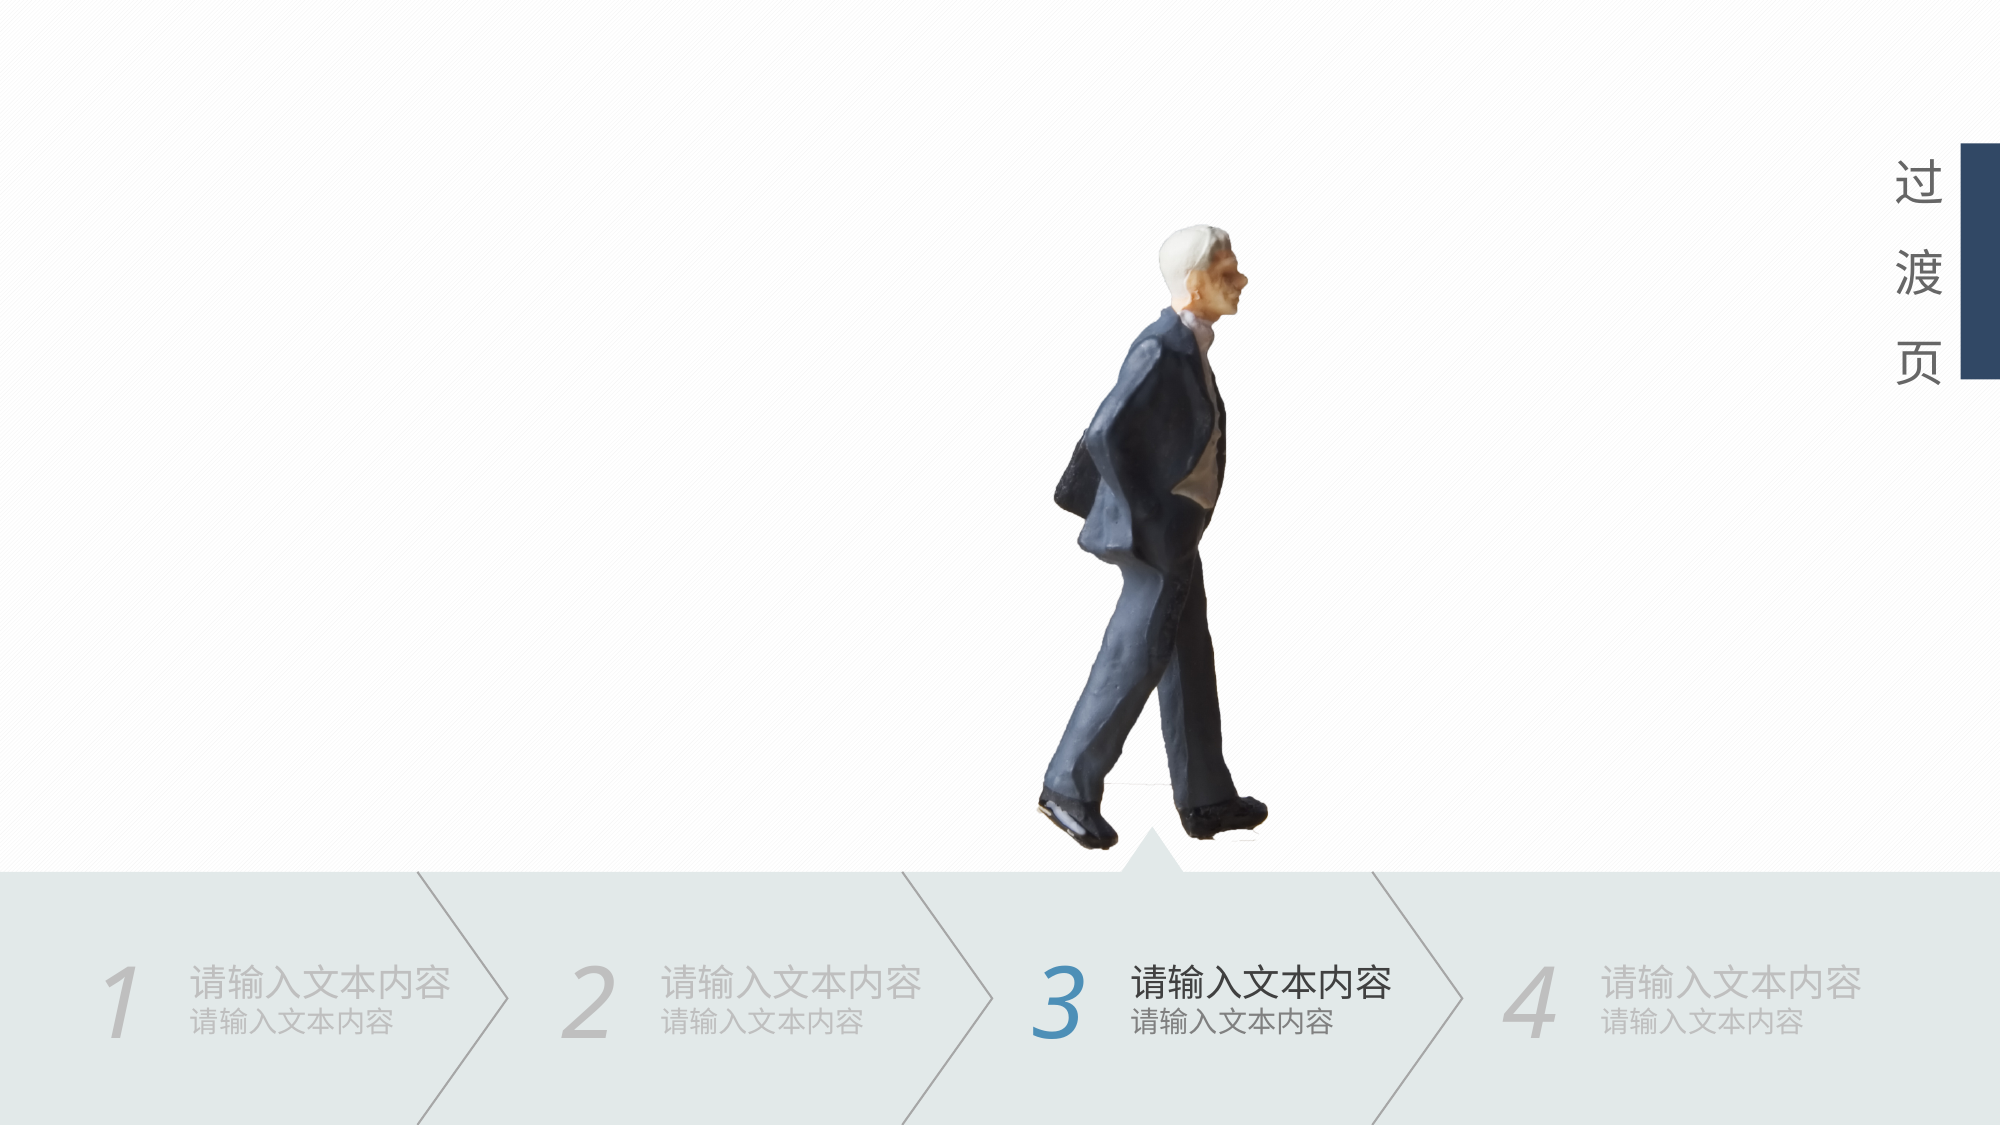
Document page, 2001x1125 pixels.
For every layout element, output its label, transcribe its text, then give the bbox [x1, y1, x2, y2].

text_box [1451, 980, 1464, 1017]
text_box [1487, 931, 1921, 1068]
text_box [416, 871, 461, 931]
text_box [901, 871, 946, 931]
text_box [1374, 871, 2000, 1125]
picture [942, 175, 1322, 892]
text_box [1961, 142, 2000, 380]
text_box [419, 871, 942, 1125]
text_box 过渡页 [1879, 114, 1961, 399]
text_box [904, 871, 1412, 1125]
text_box [0, 871, 457, 1125]
text_box [1371, 1068, 1415, 1125]
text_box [547, 931, 981, 1068]
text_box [1017, 931, 1451, 1068]
text_box [416, 1068, 460, 1125]
text_box [901, 1068, 944, 1125]
text_box [981, 980, 994, 1016]
text_box [1371, 871, 1416, 931]
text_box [76, 931, 510, 1068]
